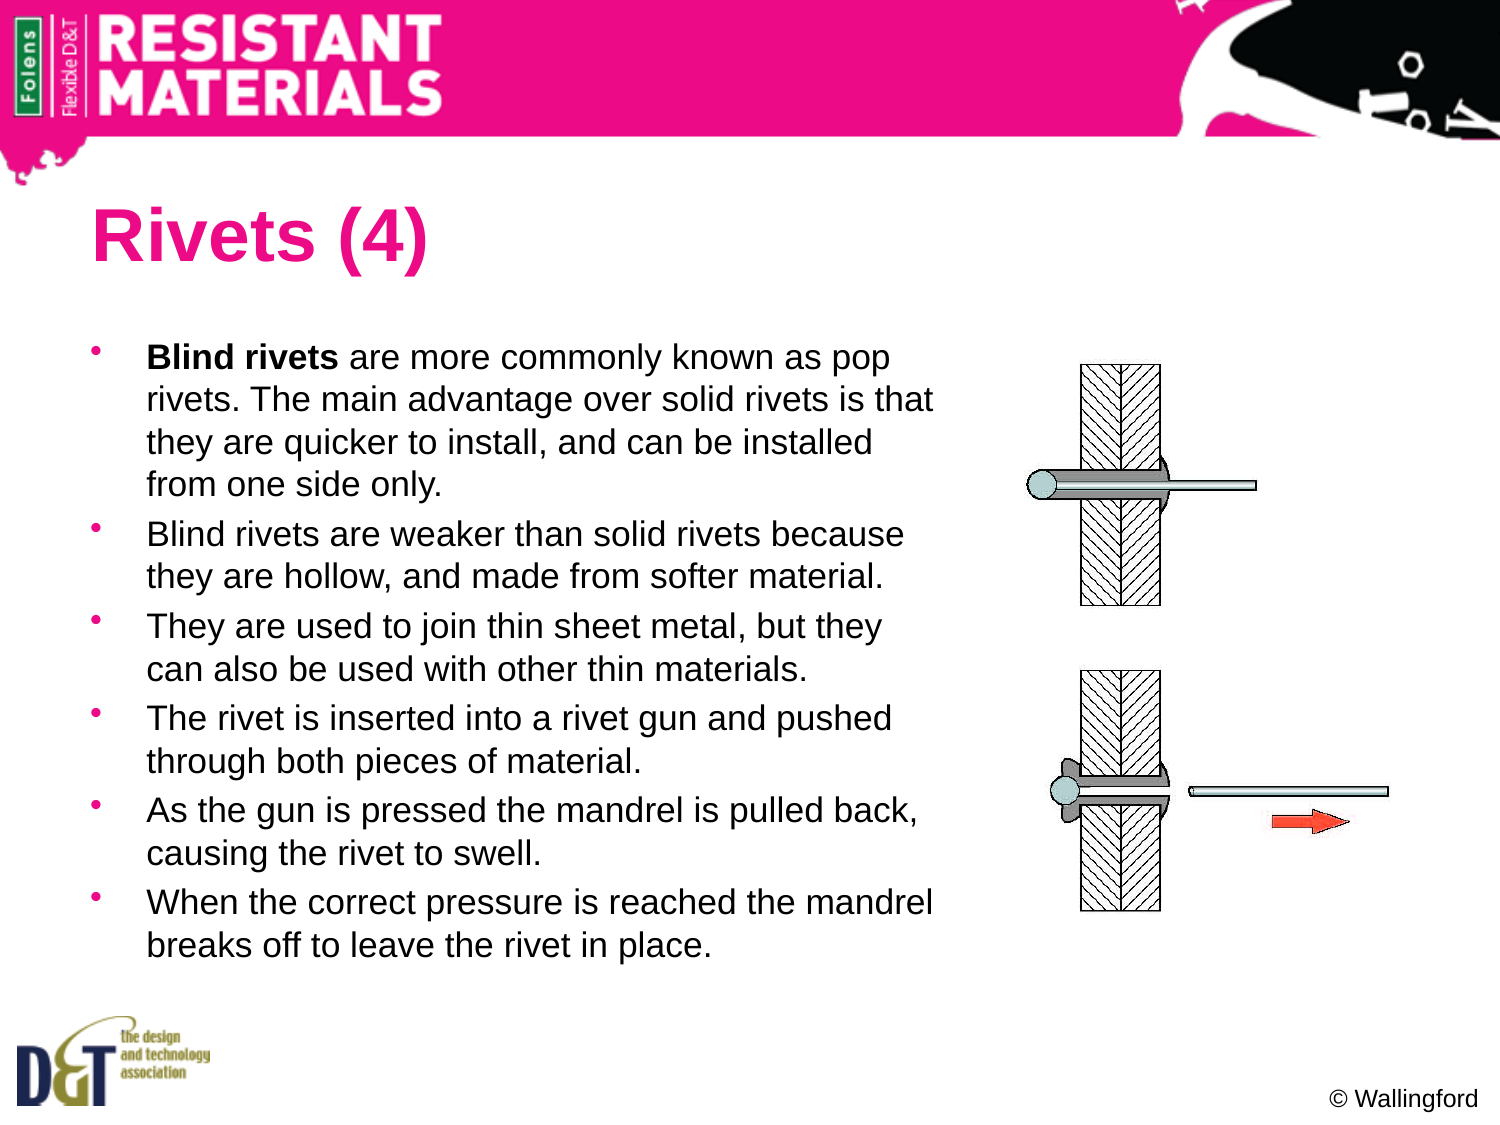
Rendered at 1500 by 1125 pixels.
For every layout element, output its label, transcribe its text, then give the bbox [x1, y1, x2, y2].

picture [0, 0, 1500, 1125]
title Rivets (4) [76, 160, 1427, 301]
list Blind rivets are more commonly known as pop rivets. The main advantage over solid rivets is that they are quicker to install, and can be installed from one side only. Blind rivets are weaker than solid rivets because they are hollow, and made from softer material. They are used to join thin sheet metal, but they can also be used with other thin materials. The rivet is inserted into a rivet gun and pushed through both pieces of material. As the gun is pressed the mandrel is pulled back, causing the rivet to swell. When the correct pressure is reached the mandrel breaks off to leave the rivet in place. [75, 326, 963, 1005]
text_box © Wallingford [1257, 1074, 1495, 1125]
